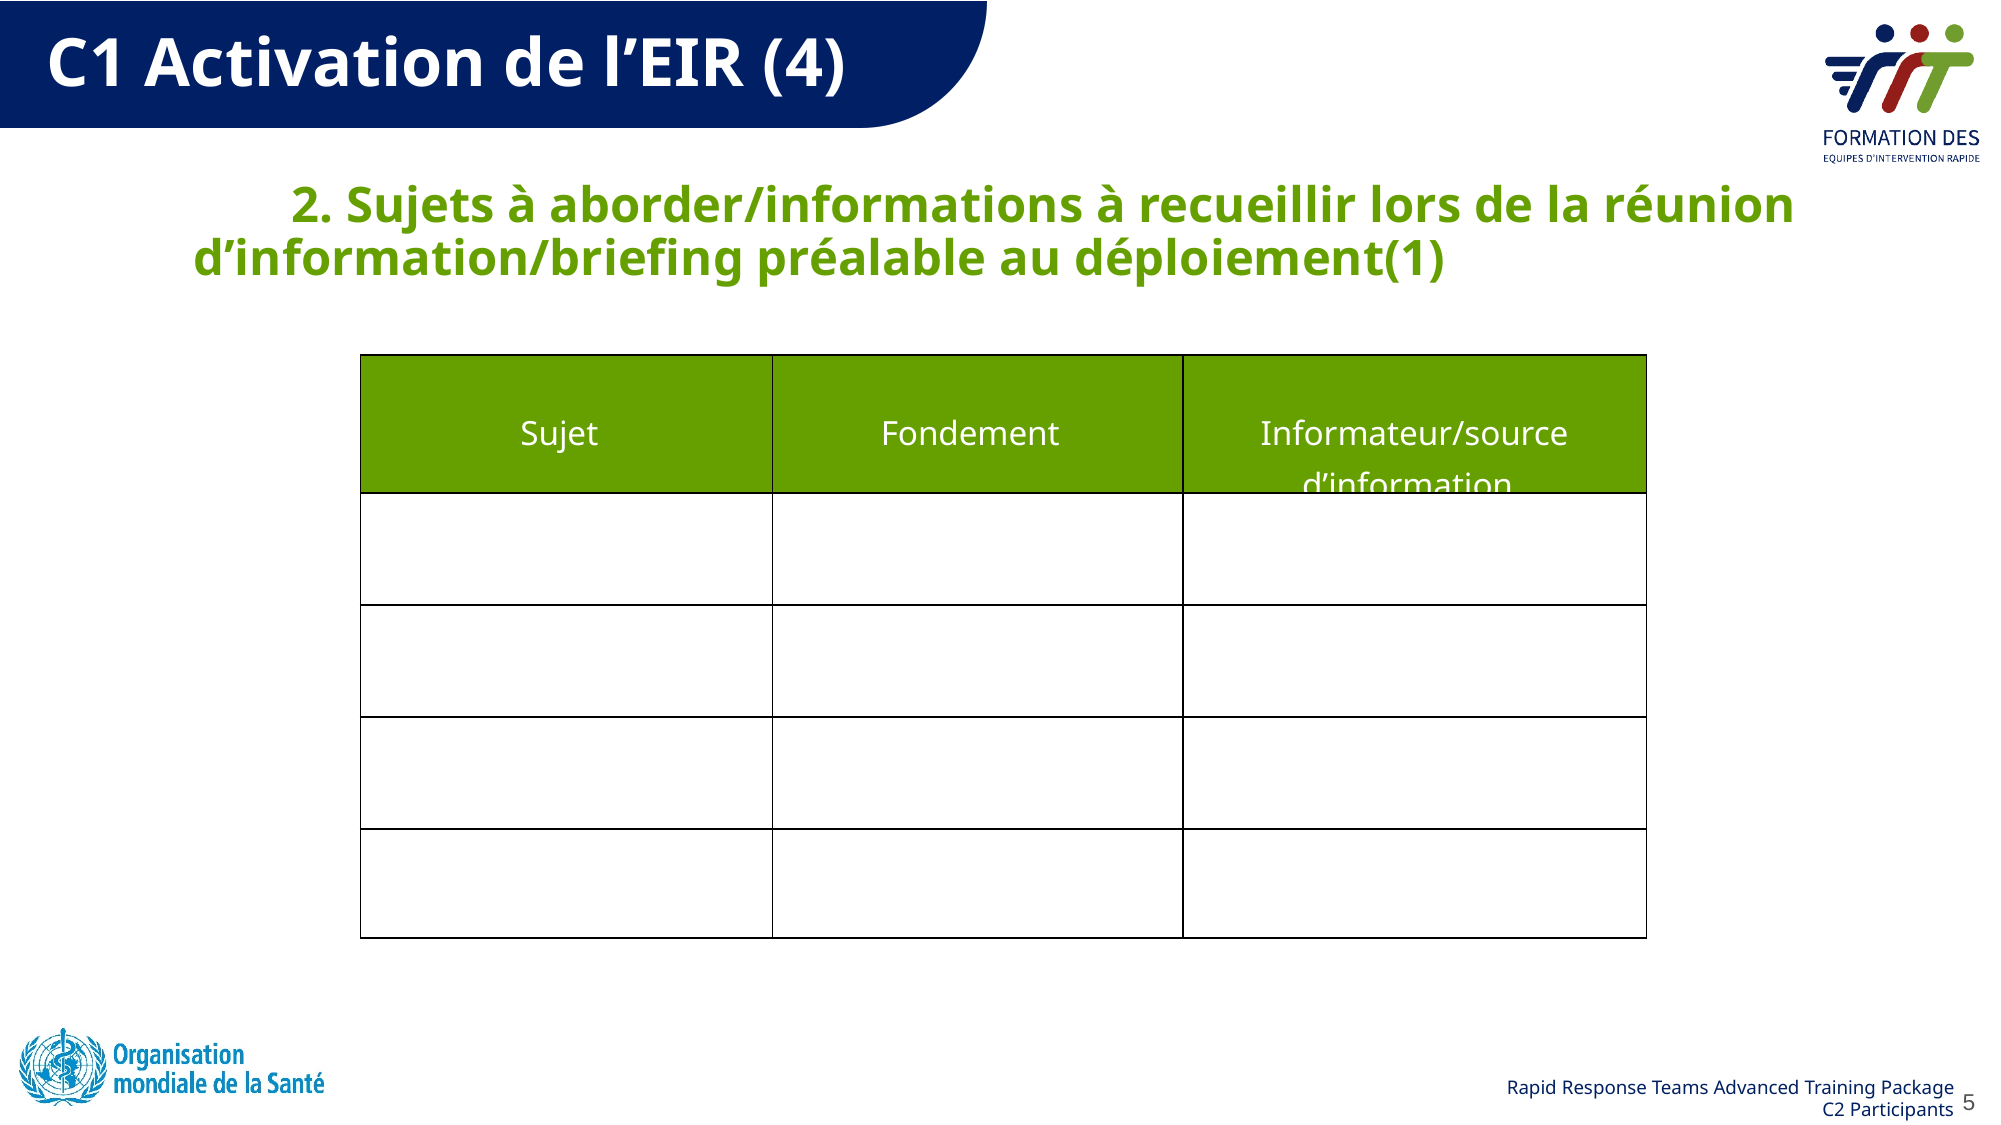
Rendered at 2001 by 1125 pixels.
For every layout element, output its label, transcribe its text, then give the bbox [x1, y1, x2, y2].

picture [0, 1, 987, 128]
table_cell [773, 830, 1182, 937]
table_cell [773, 494, 1182, 604]
text_box C1 Activation de l’EIR (4) [39, 12, 1033, 108]
picture [19, 1028, 324, 1106]
table_header Informateur/source d’information [1184, 356, 1646, 492]
table_cell [361, 494, 772, 604]
table_cell [361, 830, 772, 937]
list 2. Sujets à aborder/informations à recueillir lors de la réunion d’information/briefing préalable au déploiement(1) [185, 172, 1822, 294]
table_cell [1184, 830, 1646, 937]
table_cell [773, 606, 1182, 716]
picture [65, 1043, 71, 1052]
table_header Sujet [361, 356, 772, 492]
picture [1823, 23, 1980, 164]
table_header Fondement [773, 356, 1182, 492]
table_cell [361, 718, 772, 828]
table_cell [1184, 718, 1646, 828]
table_cell [1184, 606, 1646, 716]
table_cell [1184, 494, 1646, 604]
table_cell [773, 718, 1182, 828]
table_cell [361, 606, 772, 716]
